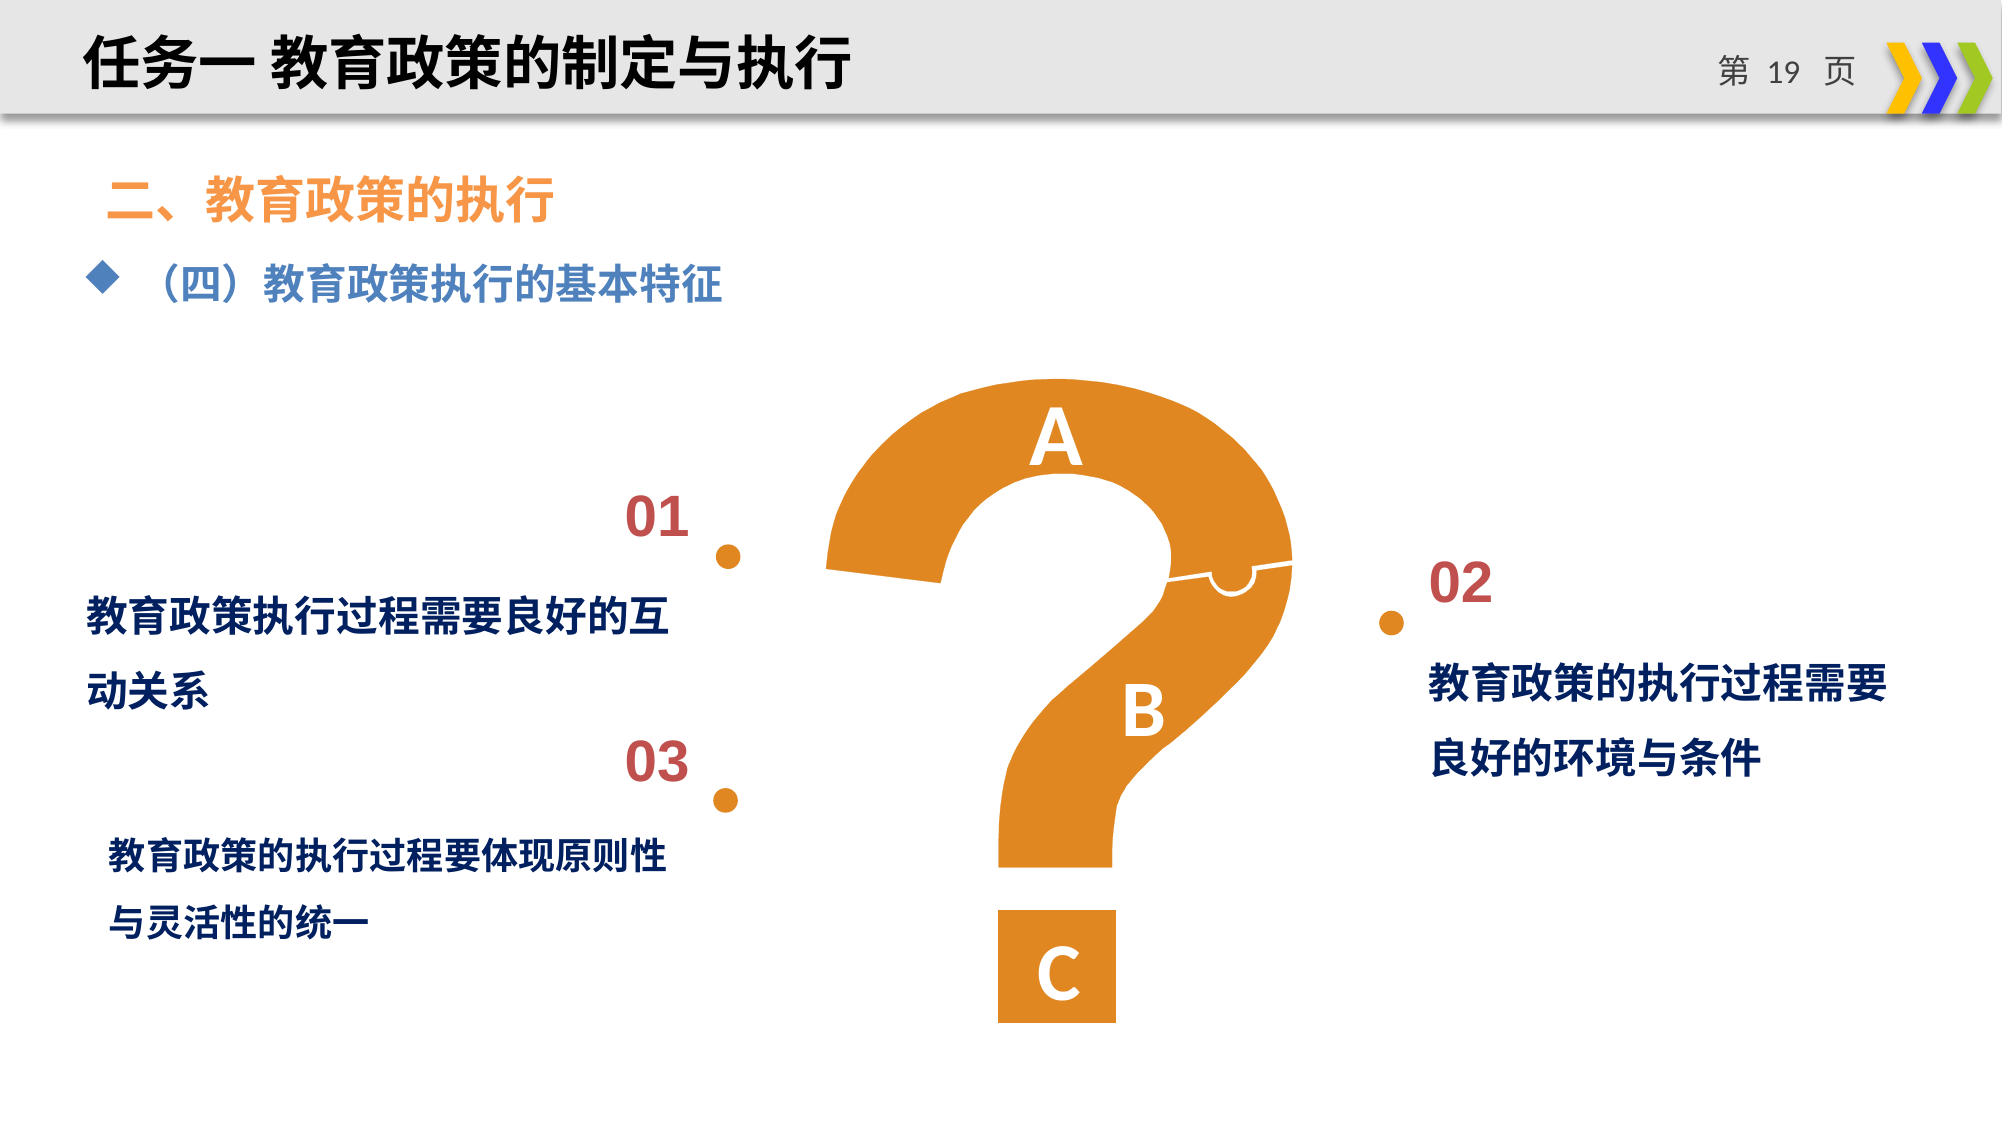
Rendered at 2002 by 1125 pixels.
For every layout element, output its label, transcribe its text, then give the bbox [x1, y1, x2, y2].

text_box [1095, 381, 1293, 592]
text_box 任务一 教育政策的制定与执行 [67, 19, 1008, 104]
text_box [1104, 910, 1116, 1023]
text_box 教育政策的执行过程要体现原则性与灵活性的统一 [94, 802, 705, 952]
text_box 03 [340, 706, 705, 801]
text_box [998, 910, 1014, 1023]
text_box A [1014, 369, 1095, 492]
text_box （四）教育政策执行的基本特征 [67, 250, 901, 315]
text_box 02 [1413, 527, 1778, 622]
text_box [1112, 565, 1293, 726]
text_box 01 [340, 460, 705, 556]
text_box B [1096, 648, 1191, 761]
text_box 教育政策执行过程需要良好的互动关系 [71, 557, 705, 707]
text_box 二、教育政策的执行 [90, 160, 806, 236]
text_box [1379, 610, 1404, 636]
text_box 教育政策的执行过程需要良好的环境与条件 [1413, 623, 1943, 832]
text_box [713, 788, 738, 813]
text_box [826, 382, 1014, 584]
text_box [715, 544, 741, 569]
text_box C [1014, 910, 1104, 1026]
text_box [998, 662, 1150, 868]
